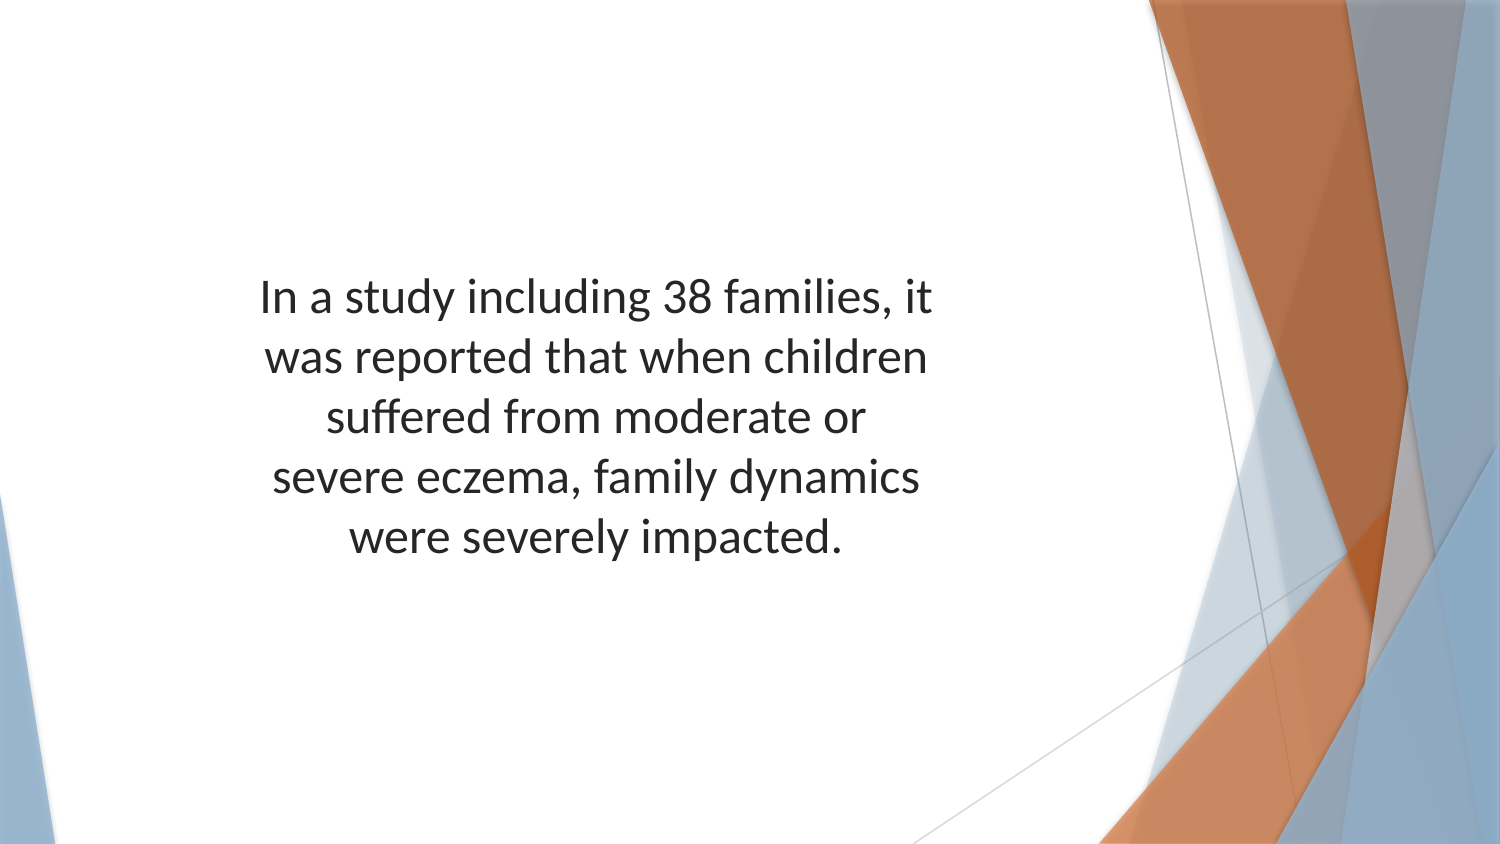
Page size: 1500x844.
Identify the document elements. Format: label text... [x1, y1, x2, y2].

list In a study including 38 families, it was reported that when children suffered from moderate or severe eczema, family dynamics were severely impacted. [242, 256, 951, 552]
